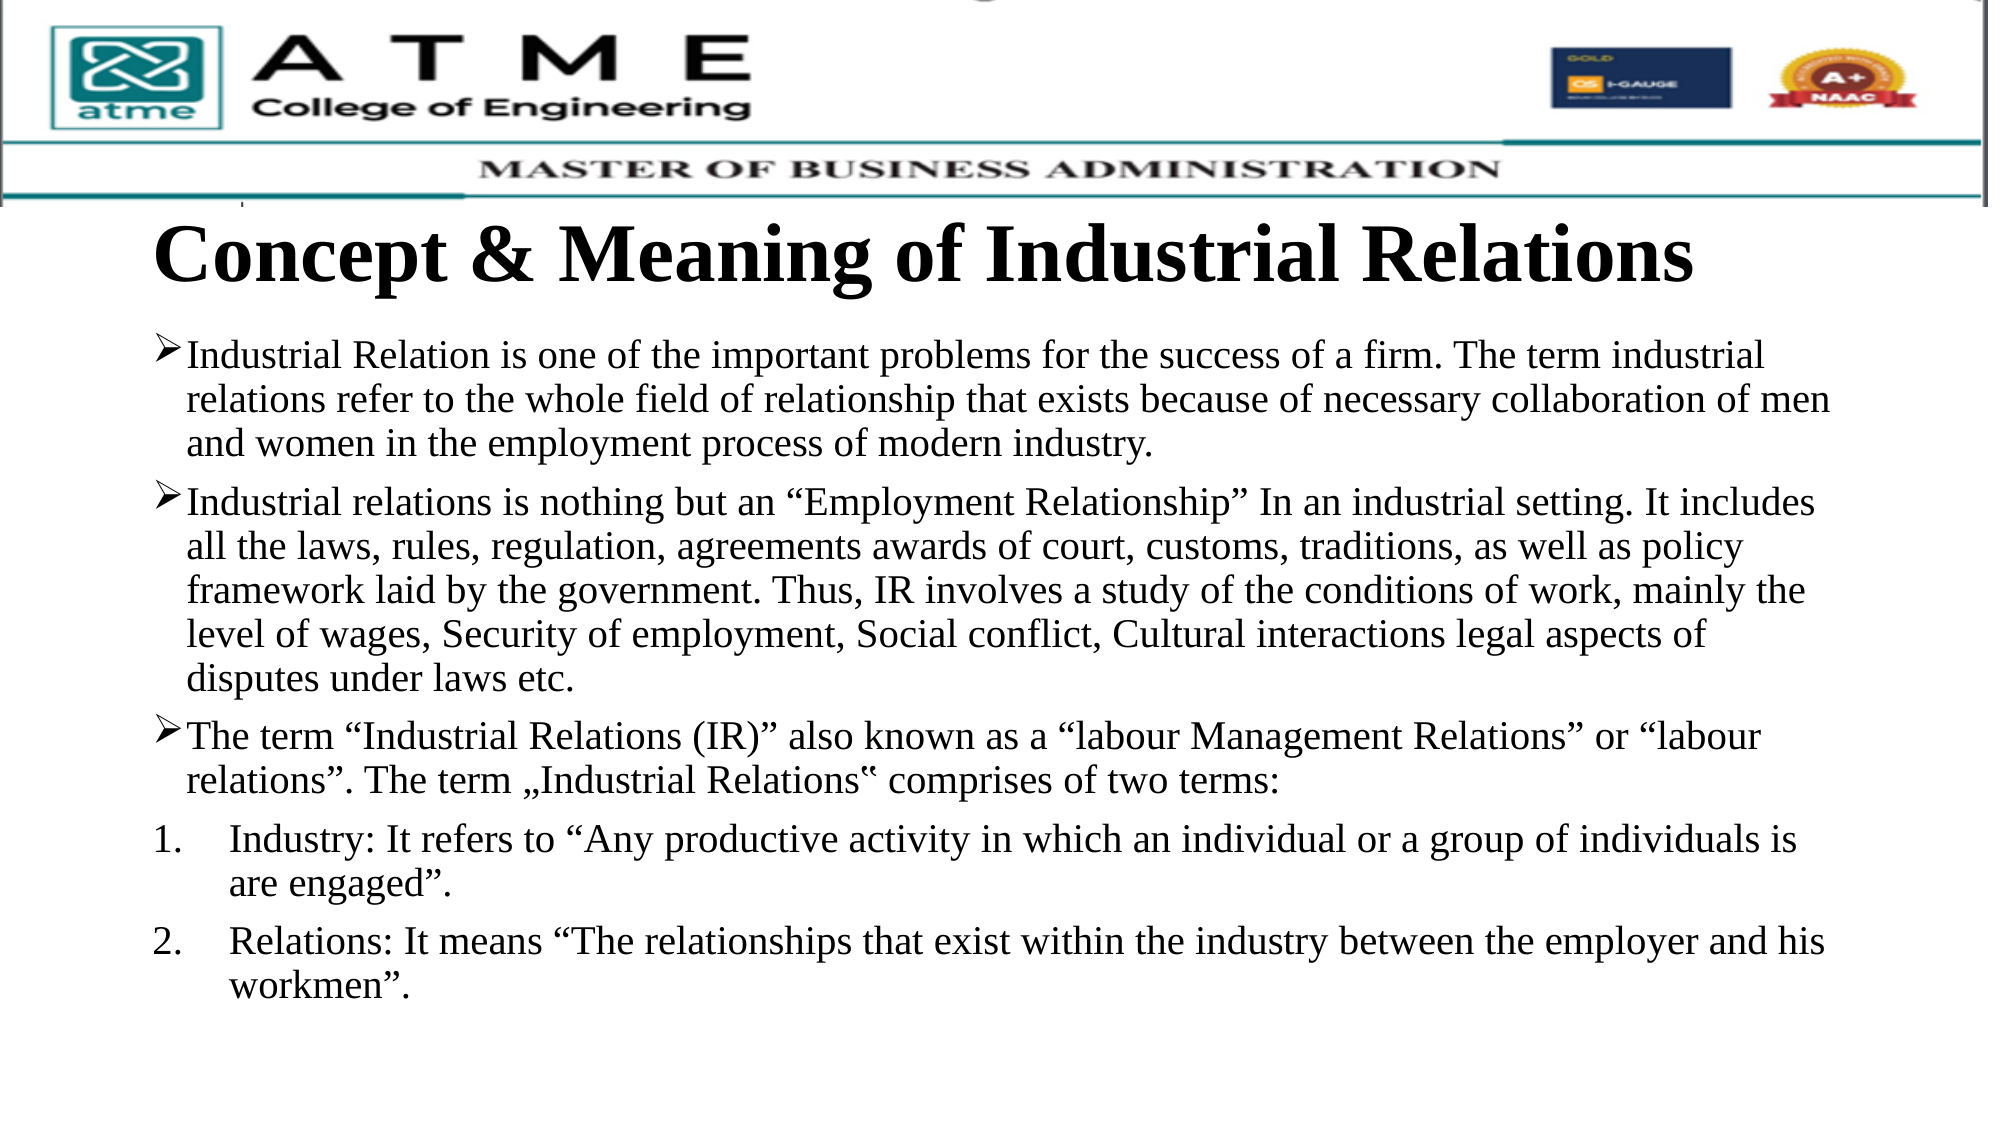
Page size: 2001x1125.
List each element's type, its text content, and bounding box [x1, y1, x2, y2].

list Industrial Relation is one of the important problems for the success of a firm. The term industrial relations refer to the whole field of relationship that exists because of necessary collaboration of men and women in the employment process of modern industry. Industrial relations is nothing but an “Employment Relationship” In an industrial setting. It includes all the laws, rules, regulation, agreements awards of court, customs, traditions, as well as policy framework laid by the government. Thus, IR involves a study of the conditions of work, mainly the level of wages, Security of employment, Social conflict, Cultural interactions legal aspects of disputes under laws etc. The term “Industrial Relations (IR)” also known as a “labour Management Relations” or “labour relations”. The term „Industrial Relations‟ comprises of two terms: Industry: It refers to “Any productive activity in which an individual or a group of individuals is are engaged”. Relations: It means “The relationships that exist within the industry between the employer and his workmen”. [137, 325, 1863, 1021]
picture [0, 0, 1988, 207]
title Concept & Meaning of Industrial Relations [137, 145, 1863, 325]
